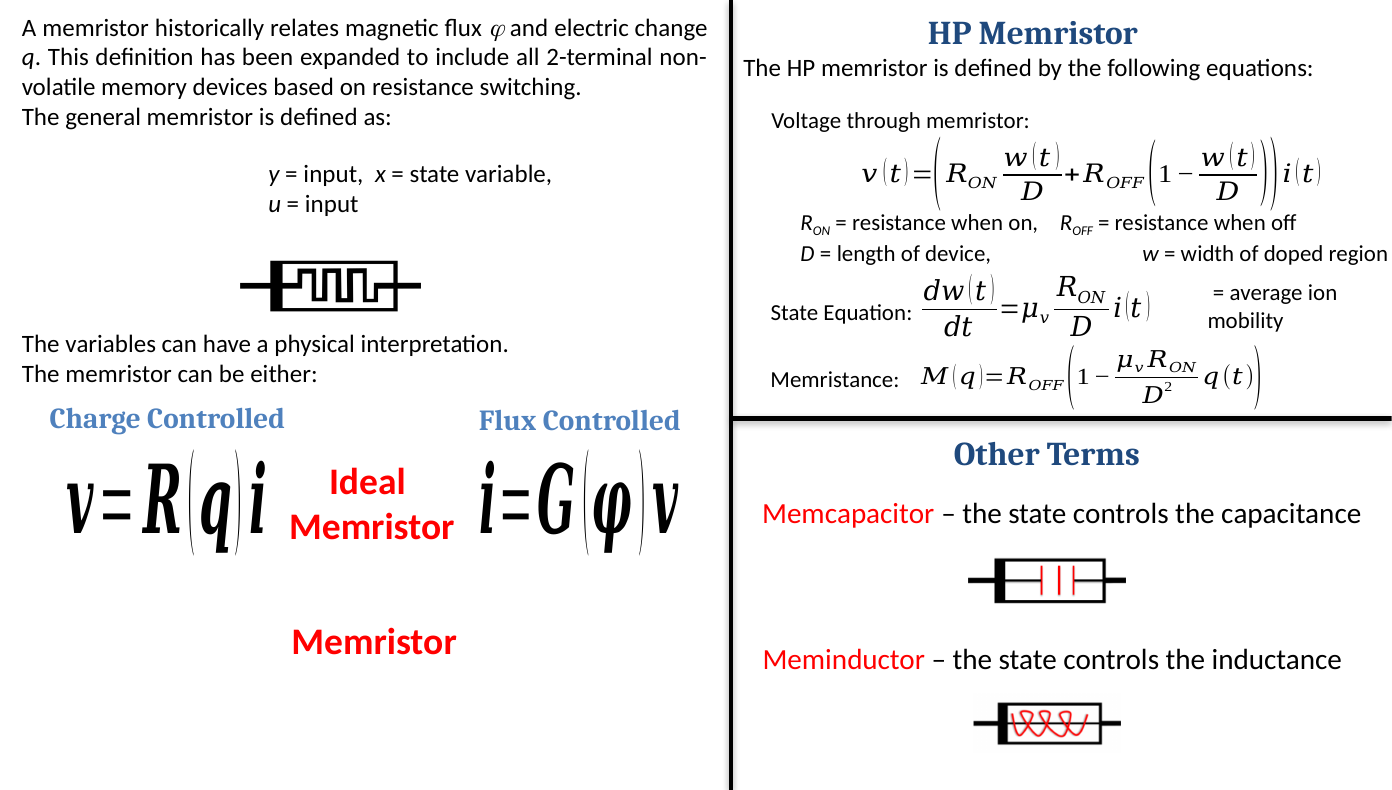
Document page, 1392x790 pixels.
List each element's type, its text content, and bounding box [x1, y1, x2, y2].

text_box Memristance: [755, 357, 915, 400]
text_box Charge Controlled [34, 392, 301, 442]
text_box Memristor [265, 609, 484, 670]
text_box A memristor historically relates magnetic flux  and electric change q. This definition has been expanded to include all 2-terminal non-volatile memory devices based on resistance switching. The general memristor is defined as: [10, 5, 720, 137]
text_box y = input, x = state variable, u = input [253, 150, 584, 225]
picture [974, 649, 1121, 790]
text_box Flux Controlled [464, 393, 696, 444]
text_box Ideal Memristor [265, 449, 479, 555]
text_box Meminductor – the state controls the inductance [747, 633, 1358, 683]
text_box Memcapacitor – the state controls the capacitance [747, 486, 1377, 537]
text_box State Equation: [755, 290, 928, 333]
text_box HP Memristor The HP memristor is defined by the following equations: [737, 5, 1334, 87]
text_box Voltage through memristor: [756, 98, 1046, 141]
picture [968, 548, 1126, 613]
picture [240, 248, 421, 322]
text_box The variables can have a physical interpretation. The memristor can be either: [10, 321, 585, 393]
text_box RON = resistance when on, ROFF = resistance when off D = length of device, w = width of doped region [785, 199, 1392, 274]
text_box Other Terms [925, 426, 1169, 478]
